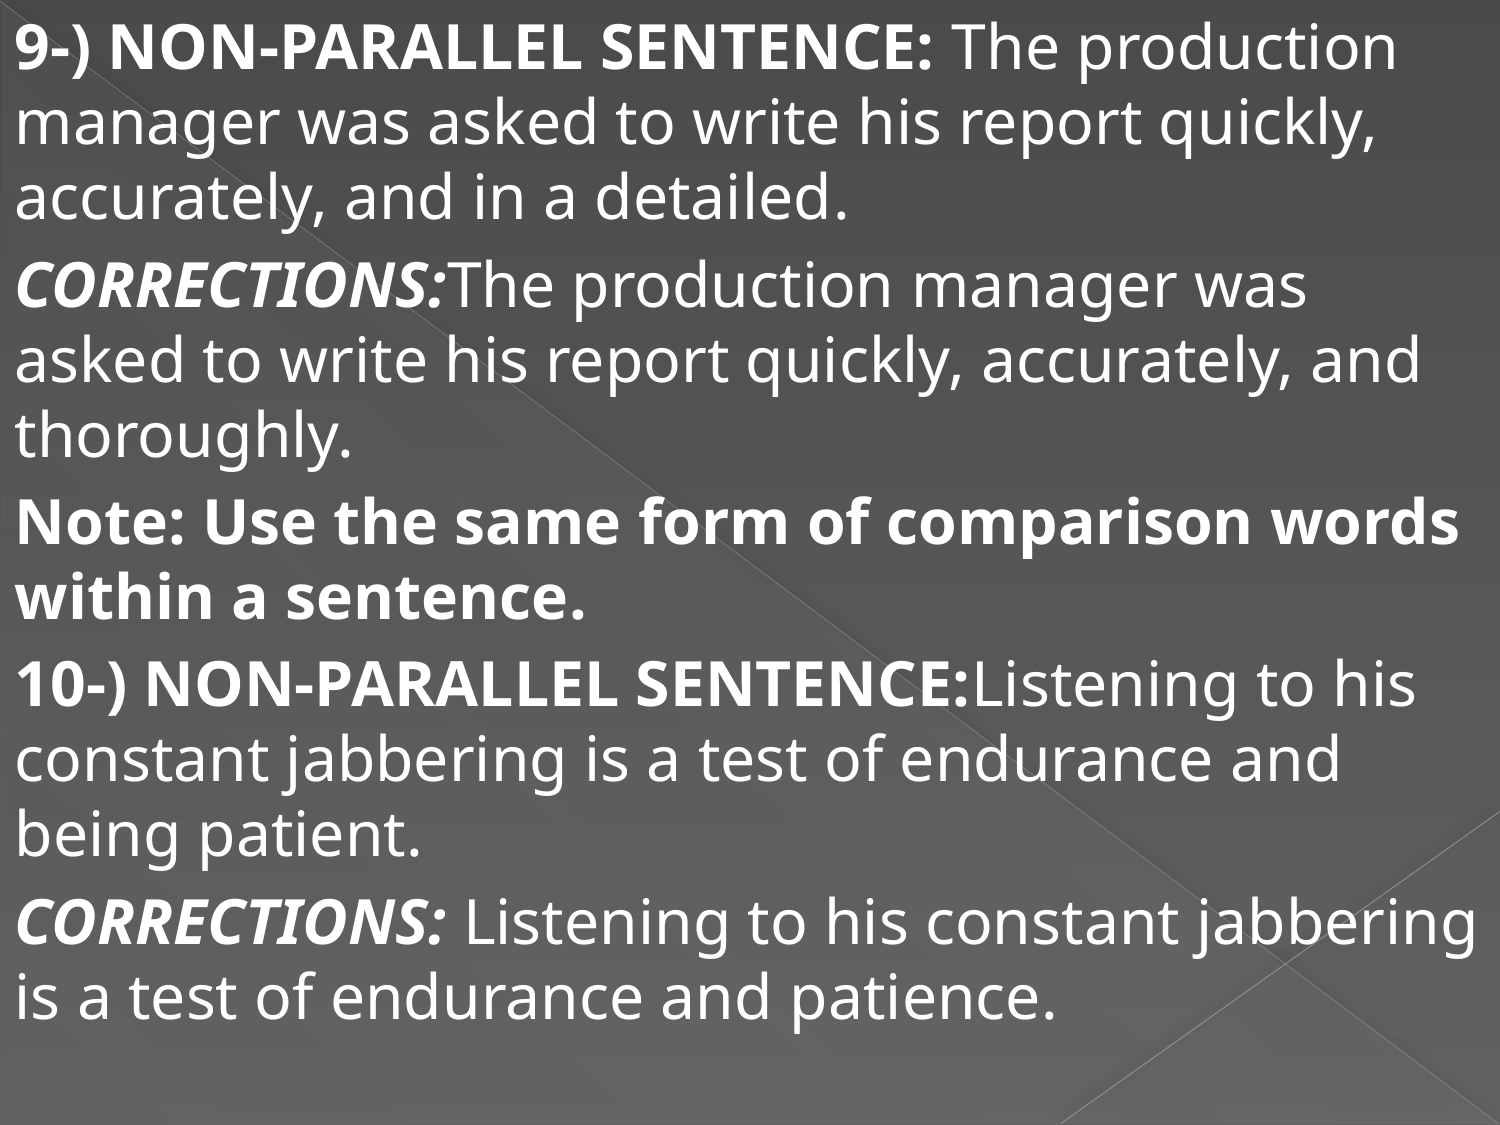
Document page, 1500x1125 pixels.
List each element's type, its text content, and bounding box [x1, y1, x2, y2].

list 9-) NON-PARALLEL SENTENCE: The production manager was asked to write his report quickly, accurately, and in a detailed. CORRECTIONS:The production manager was asked to write his report quickly, accurately, and thoroughly. Note: Use the same form of comparison words within a sentence. 10-) NON-PARALLEL SENTENCE:Listening to his constant jabbering is a test of endurance and being patient. CORRECTIONS: Listening to his constant jabbering is a test of endurance and patience. [0, 0, 1500, 1125]
